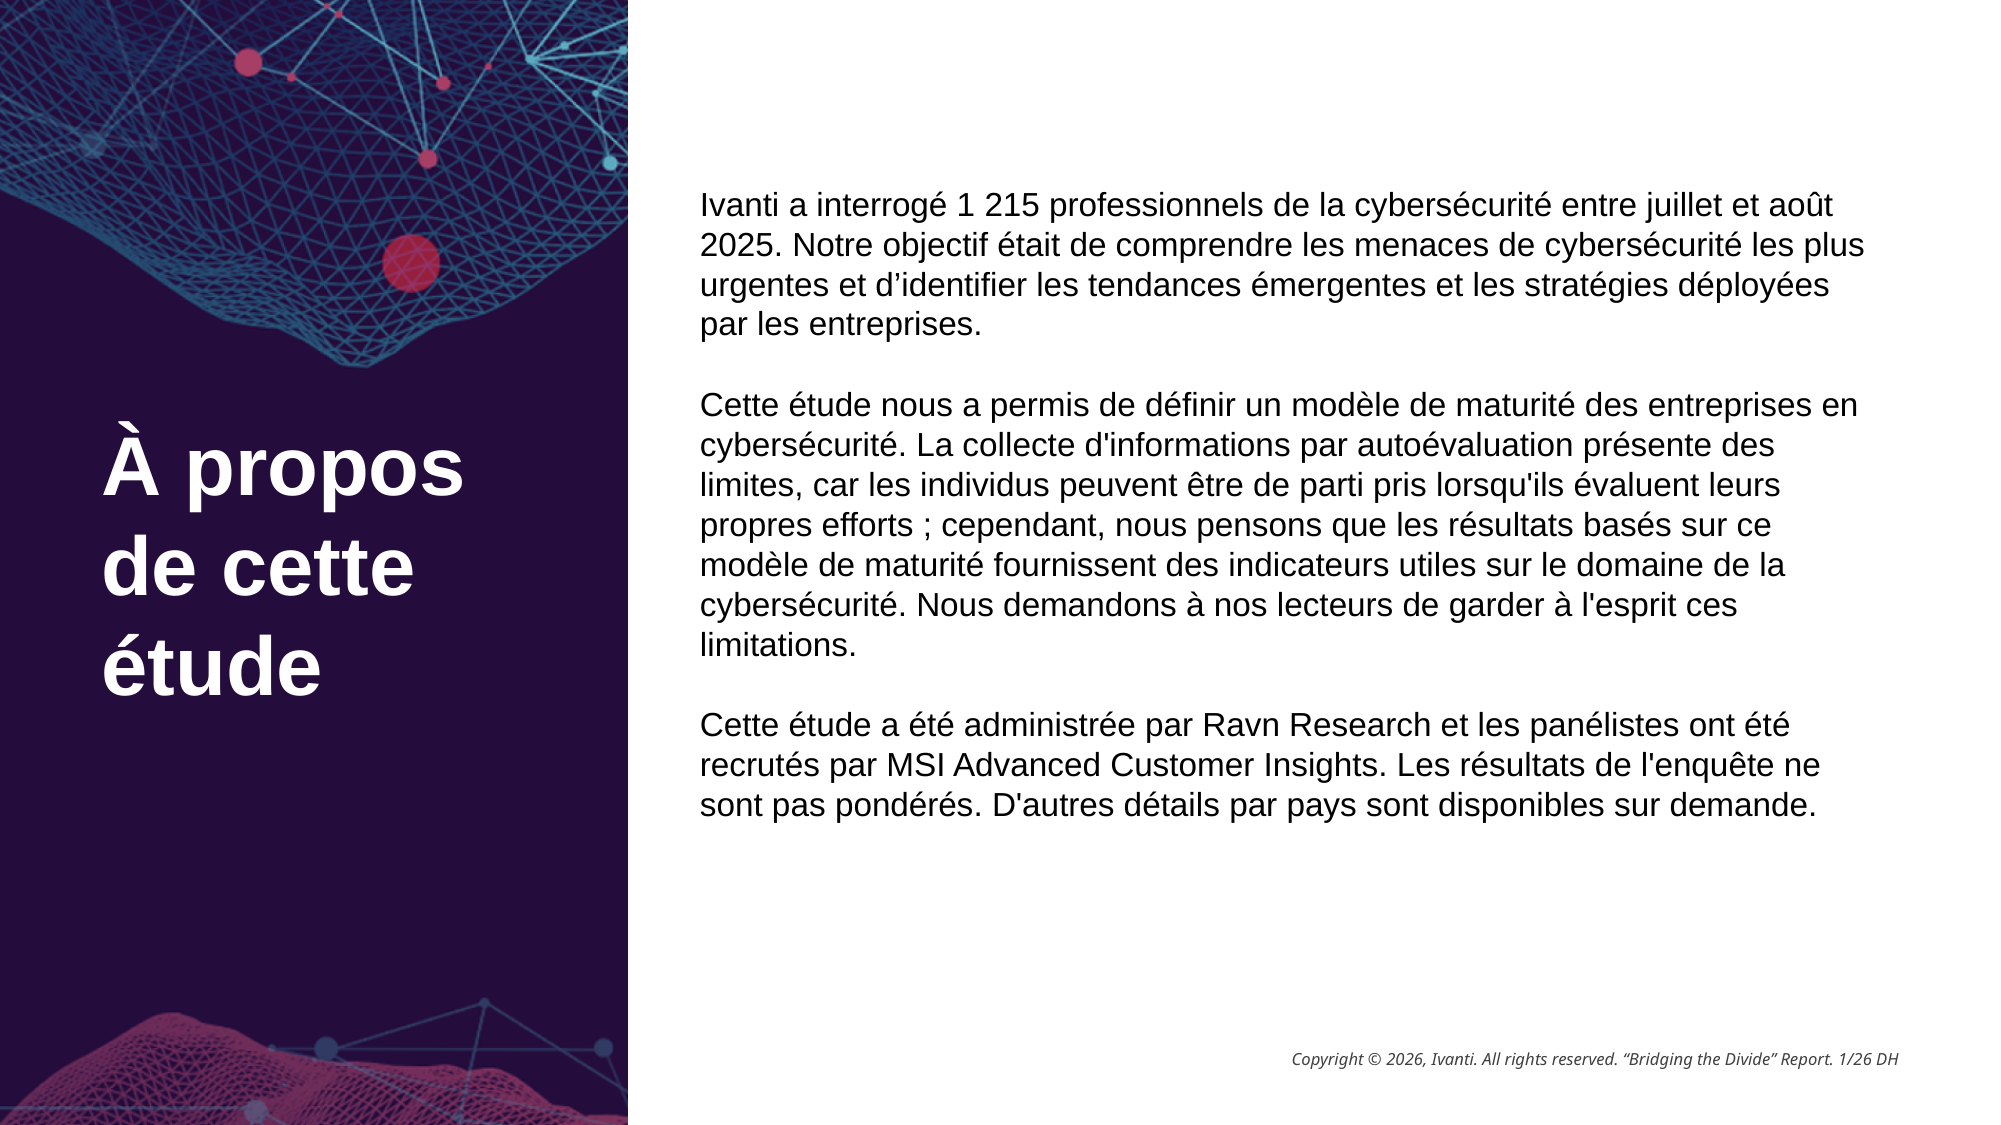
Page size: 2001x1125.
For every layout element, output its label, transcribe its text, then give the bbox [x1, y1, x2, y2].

text_box Copyright © 2026, Ivanti. All rights reserved. “Bridging the Divide” Report. 1/26 DH [896, 1040, 1915, 1076]
list Ivanti a interrogé 1 215 professionnels de la cybersécurité entre juillet et août 2025. Notre objectif était de comprendre les menaces de cybersécurité les plus urgentes et d’identifier les tendances émergentes et les stratégies déployées par les entreprises. Cette étude nous a permis de définir un modèle de maturité des entreprises en cybersécurité. La collecte d'informations par autoévaluation présente des limites, car les individus peuvent être de parti pris lorsqu'ils évaluent leurs propres efforts ; cependant, nous pensons que les résultats basés sur ce modèle de maturité fournissent des indicateurs utiles sur le domaine de la cybersécurité. Nous demandons à nos lecteurs de garder à l'esprit ces limitations. Cette étude a été administrée par Ravn Research et les panélistes ont été recrutés par MSI Advanced Customer Insights. Les résultats de l'enquête ne sont pas pondérés. D'autres détails par pays sont disponibles sur demande. [699, 44, 1900, 1076]
picture [0, 0, 628, 1125]
